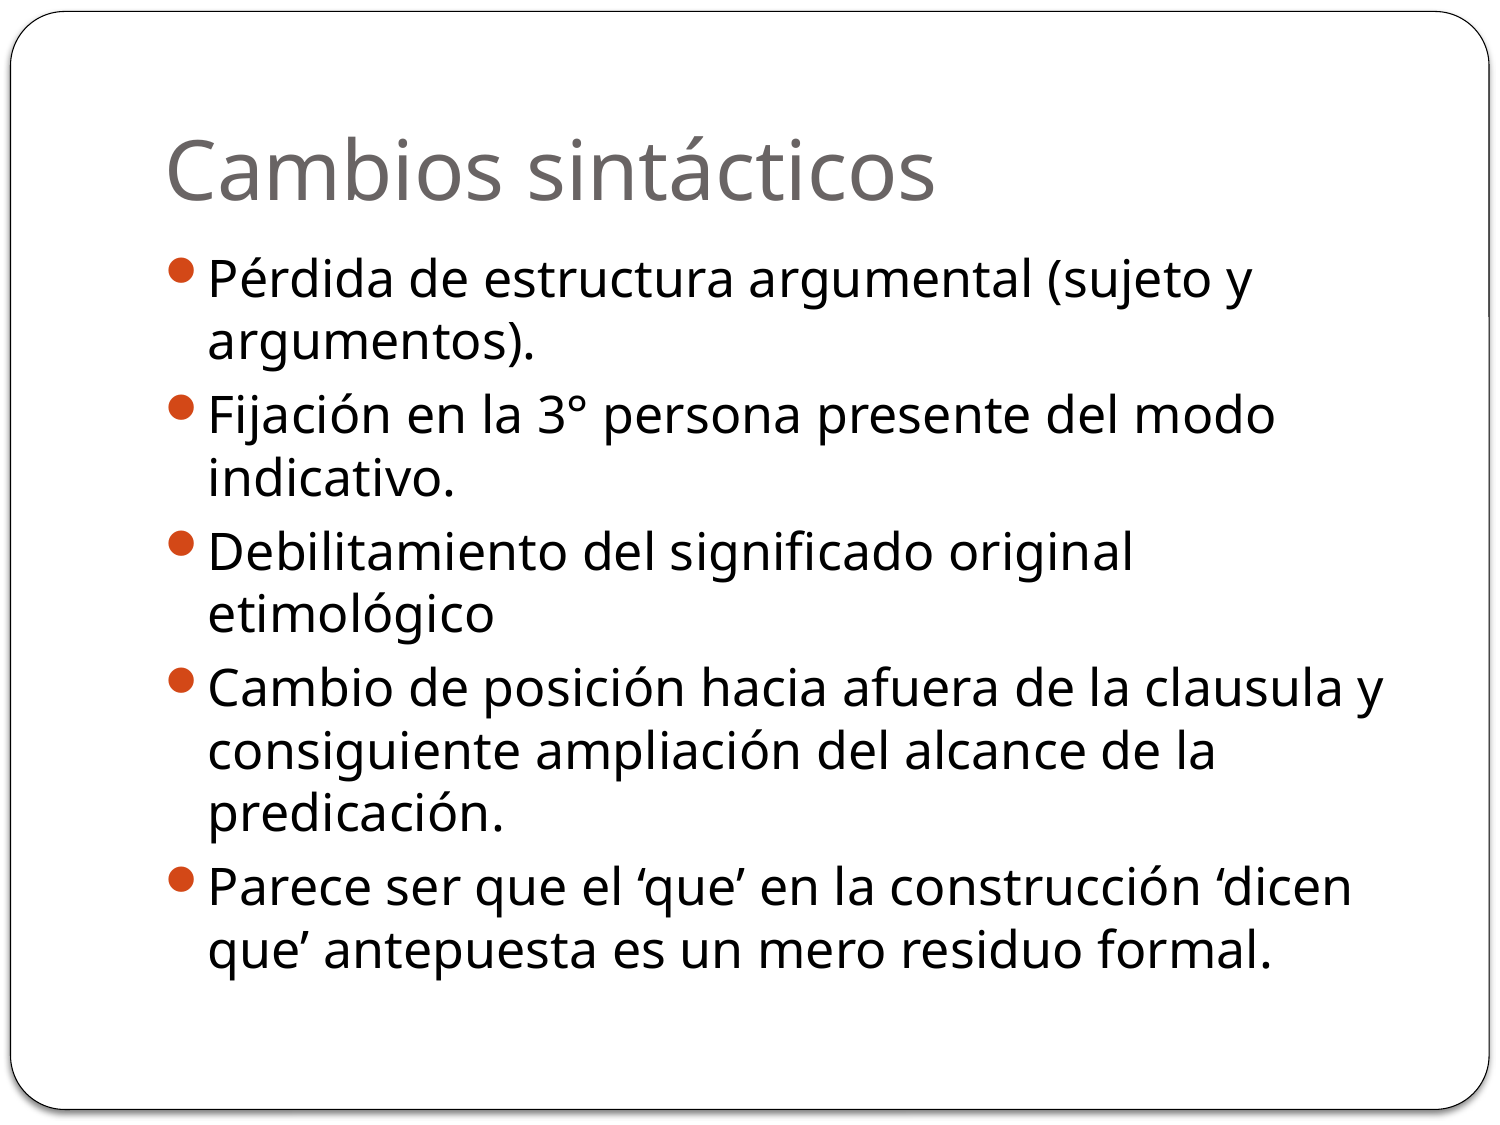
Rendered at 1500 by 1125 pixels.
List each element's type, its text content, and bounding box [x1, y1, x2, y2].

list Pérdida de estructura argumental (sujeto y argumentos). Fijación en la 3° persona presente del modo indicativo. Debilitamiento del significado original etimológico Cambio de posición hacia afuera de la clausula y consiguiente ampliación del alcance de la predicación. Parece ser que el ‘que’ en la construcción ‘dicen que’ antepuesta es un mero residuo formal. [150, 237, 1425, 988]
title Cambios sintácticos [150, 45, 1425, 233]
